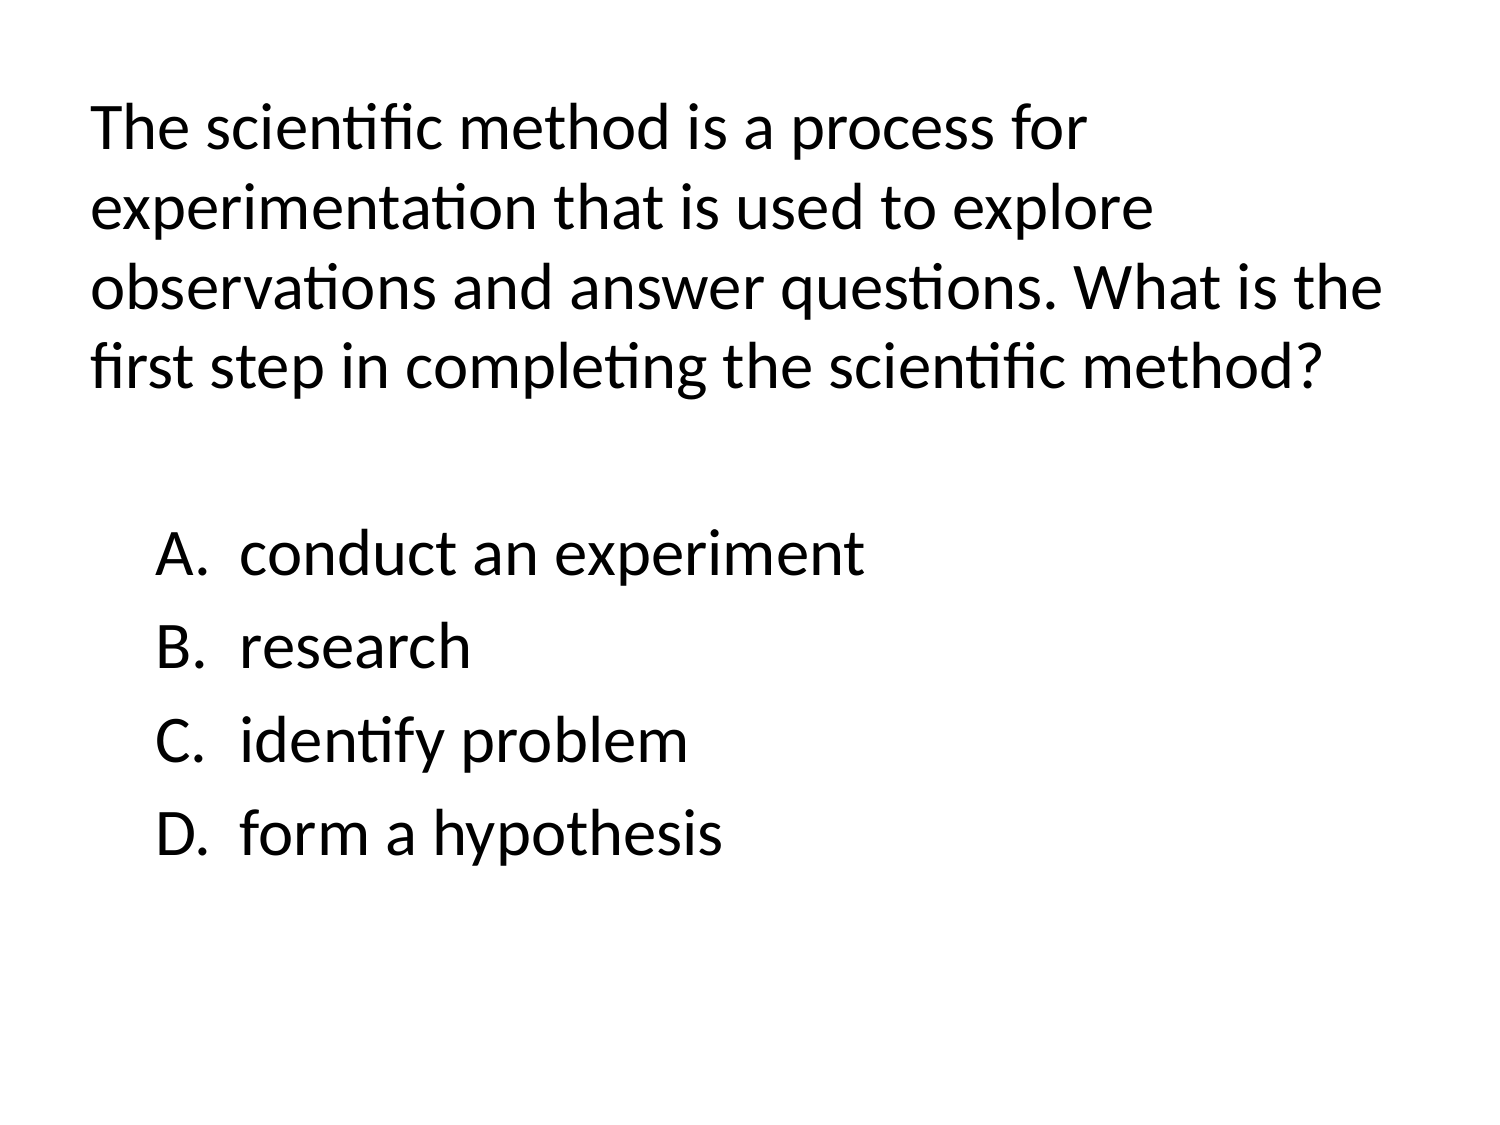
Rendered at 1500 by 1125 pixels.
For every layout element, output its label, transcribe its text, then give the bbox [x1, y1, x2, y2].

list The scientific method is a process for experimentation that is used to explore observations and answer questions. What is the first step in completing the scientific method? conduct an experiment research identify problem form a hypothesis [75, 75, 1425, 1005]
